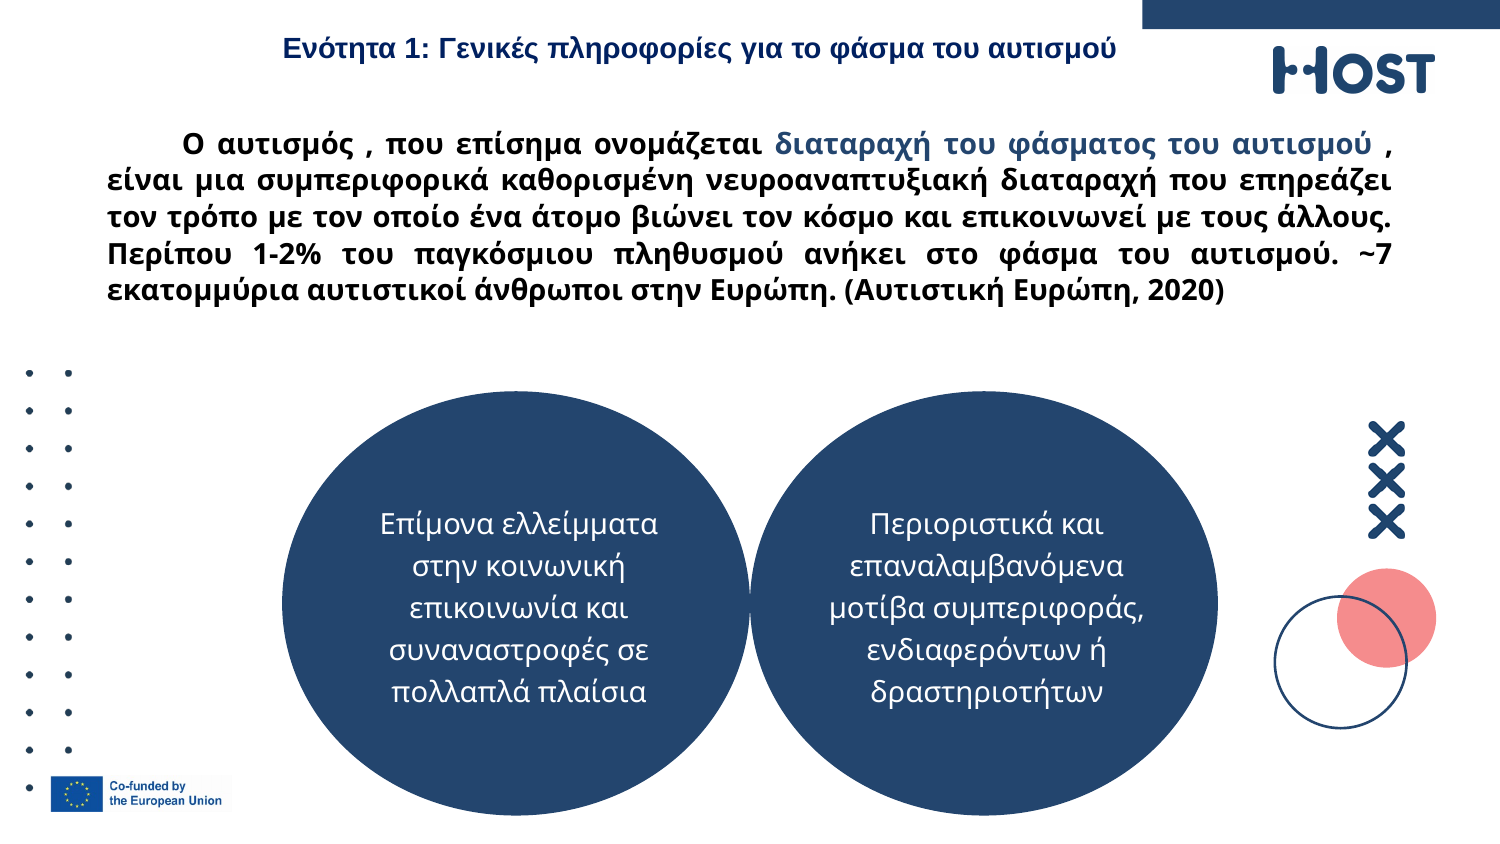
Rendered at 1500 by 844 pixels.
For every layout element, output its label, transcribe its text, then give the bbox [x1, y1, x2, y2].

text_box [281, 390, 1219, 816]
text_box Ο αυτισμός , που επίσημα ονομάζεται διαταραχή του φάσματος του αυτισμού , είναι μια συμπεριφορικά καθορισμένη νευροαναπτυξιακή διαταραχή που επηρεάζει τον τρόπο με τον οποίο ένα άτομο βιώνει τον κόσμο και επικοινωνεί με τους άλλους. Περίπου 1-2% του παγκόσμιου πληθυσμού ανήκει στο φάσμα του αυτισμού. ~7 εκατομμύρια αυτιστικοί άνθρωποι στην Ευρώπη. (Αυτιστική Ευρώπη, 2020) [91, 108, 1408, 367]
picture [0, 370, 233, 812]
text_box Ενότητα 1: Γενικές πληροφορίες για το φάσμα του αυτισμού [267, 10, 1135, 68]
picture [1368, 421, 1405, 539]
picture [1273, 46, 1435, 94]
